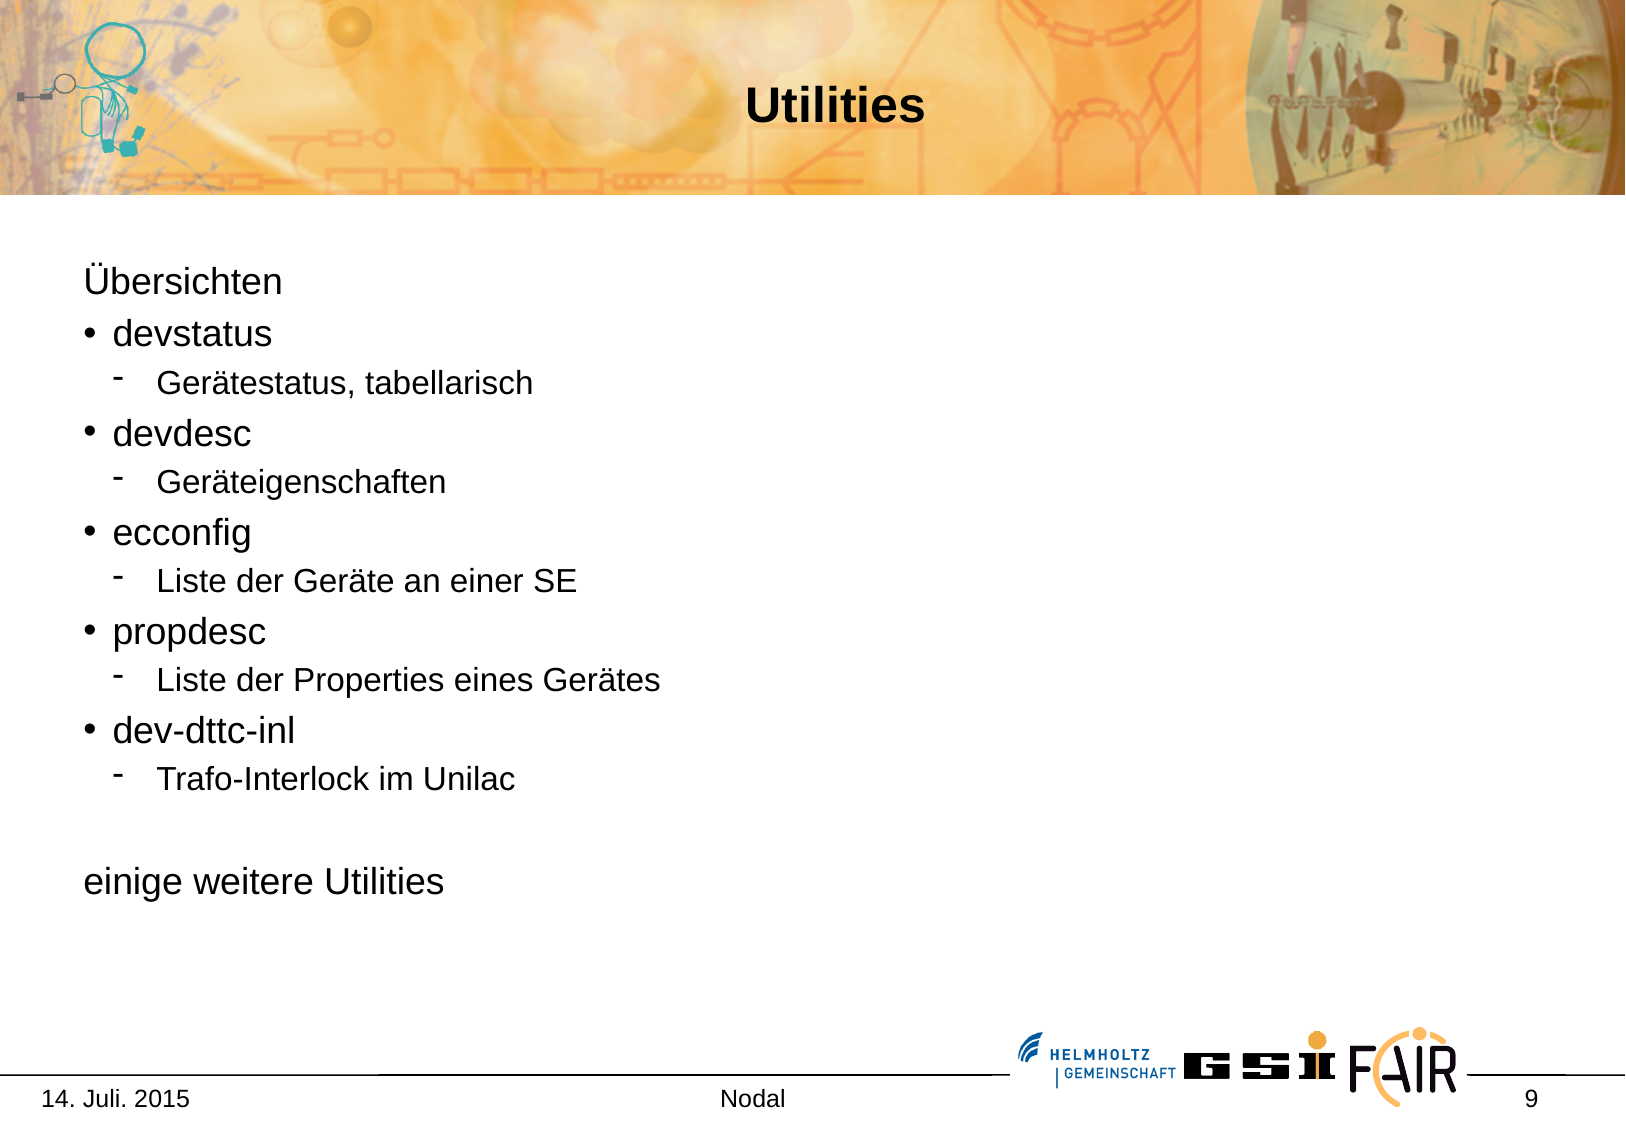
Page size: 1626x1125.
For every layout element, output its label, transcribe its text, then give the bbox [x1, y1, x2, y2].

title Utilities [151, 11, 1522, 194]
picture [1184, 1031, 1335, 1079]
picture [1010, 1026, 1183, 1094]
picture [0, 0, 1625, 195]
picture [1350, 1027, 1456, 1107]
list Übersichten devstatus Gerätestatus, tabellarisch devdesc Geräteigenschaften ecconfig Liste der Geräte an einer SE propdesc Liste der Properties eines Gerätes dev-dttc-inl Trafo-Interlock im Unilac einige weitere Utilities [68, 249, 1421, 1018]
